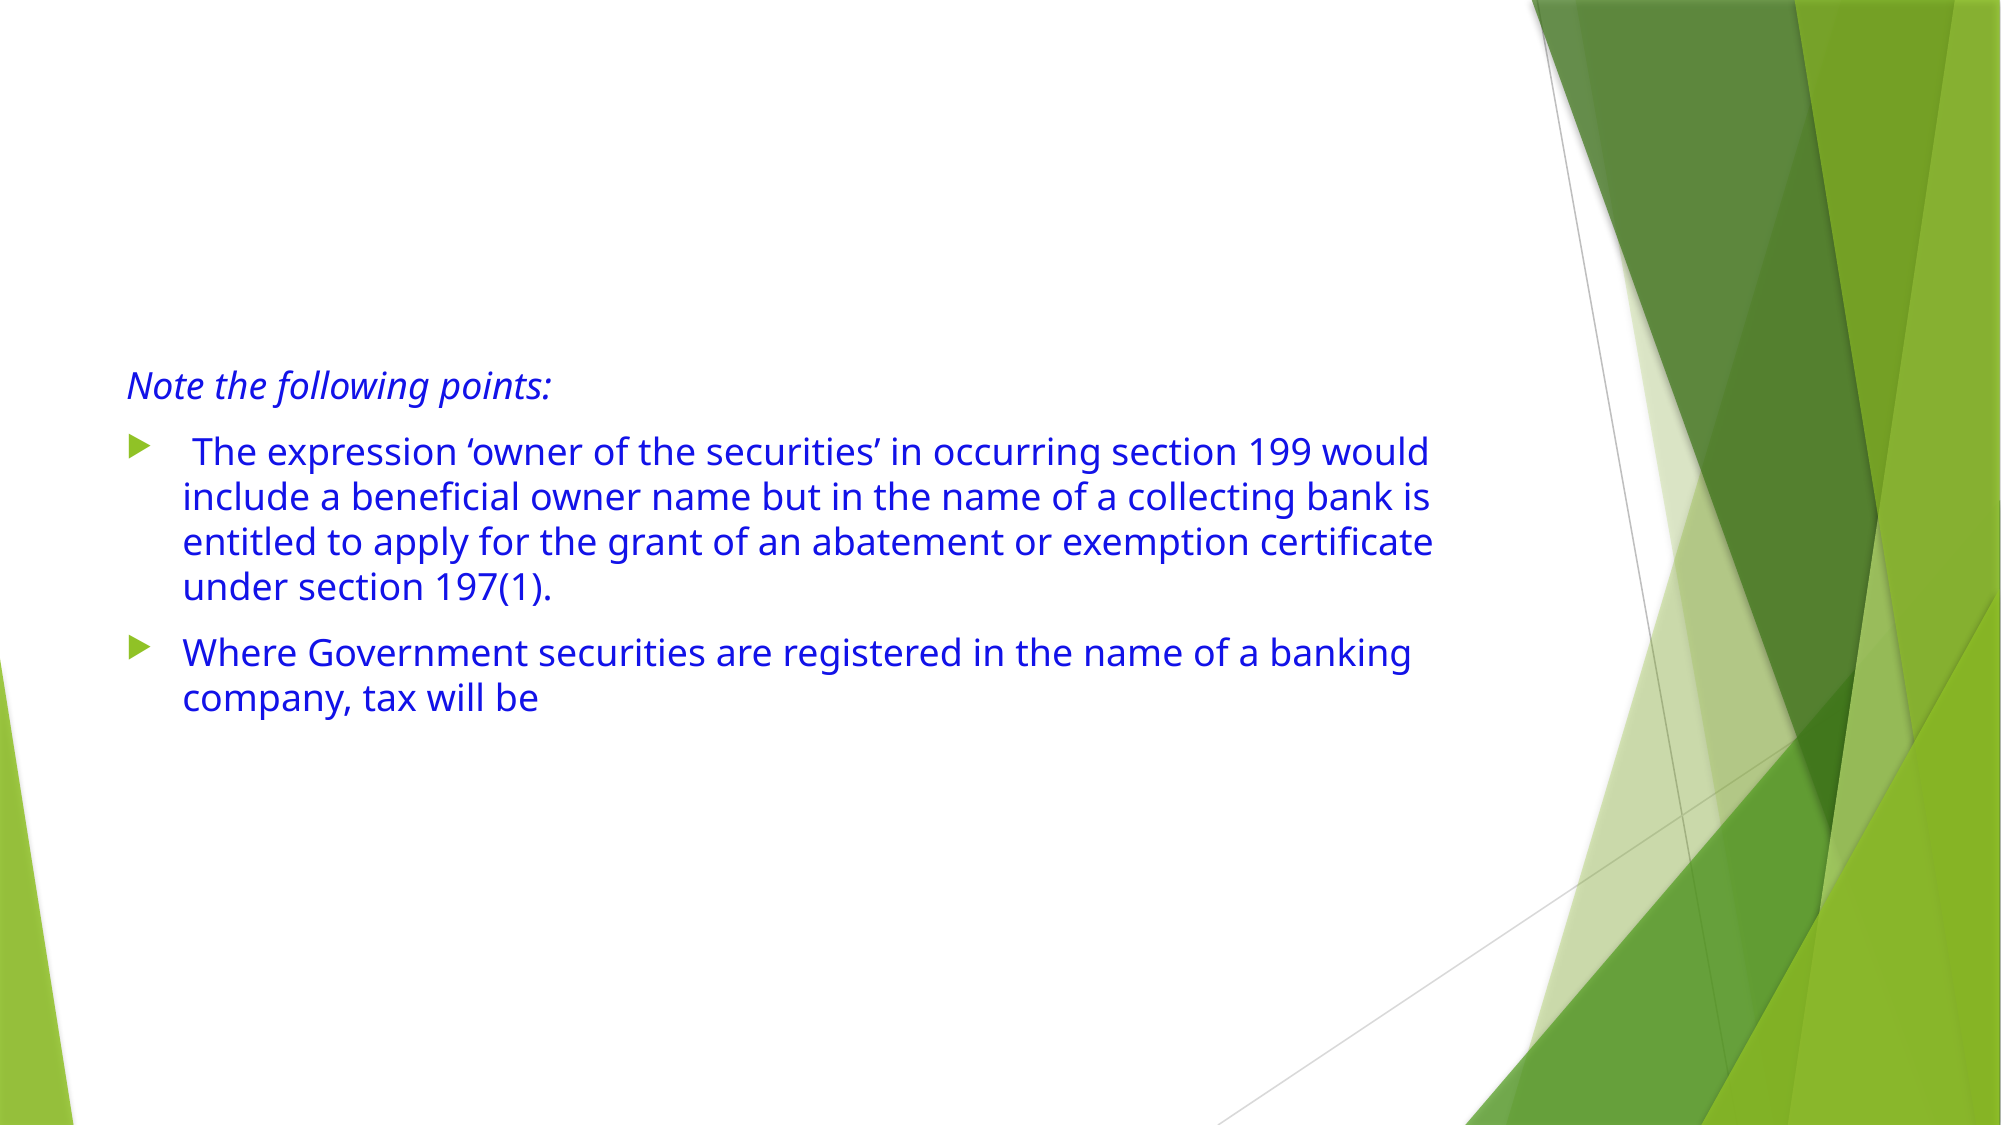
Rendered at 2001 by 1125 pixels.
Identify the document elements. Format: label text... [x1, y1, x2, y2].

list Note the following points: The expression ‘owner of the securities’ in occurring section 199 would include a beneficial owner name but in the name of a collecting bank is entitled to apply for the grant of an abatement or exemption certificate under section 197(1). Where Government securities are registered in the name of a banking company, tax will be [111, 354, 1522, 992]
